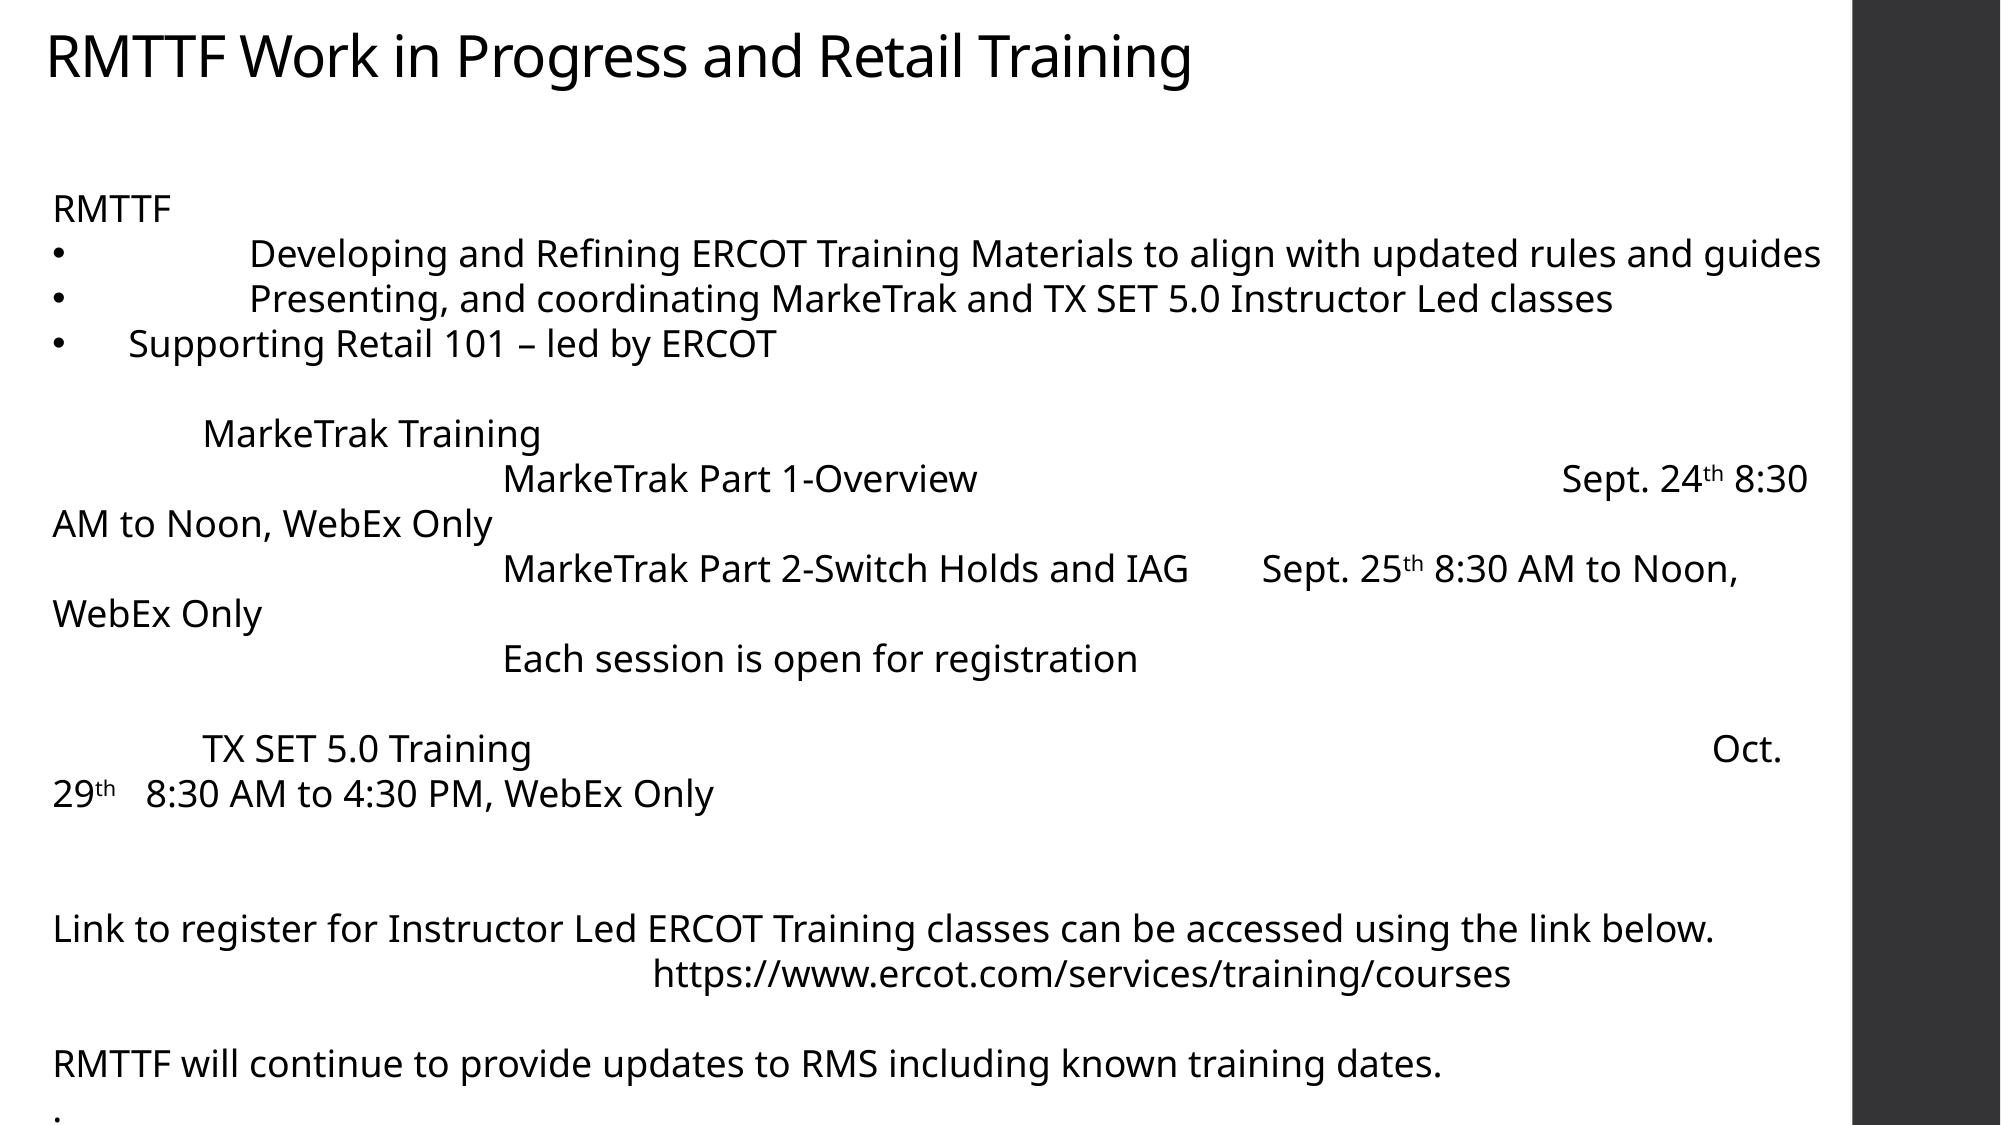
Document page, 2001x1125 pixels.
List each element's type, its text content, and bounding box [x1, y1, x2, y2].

title RMTTF Work in Progress and Retail Training [30, 9, 1680, 99]
text_box RMTTF Developing and Refining ERCOT Training Materials to align with updated rules and guides Presenting, and coordinating MarkeTrak and TX SET 5.0 Instructor Led classes Supporting Retail 101 – led by ERCOT MarkeTrak Training MarkeTrak Part 1-Overview Sept. 24th 8:30 AM to Noon, WebEx Only MarkeTrak Part 2-Switch Holds and IAG Sept. 25th 8:30 AM to Noon, WebEx Only Each session is open for registration TX SET 5.0 Training Oct. 29th 8:30 AM to 4:30 PM, WebEx Only Link to register for Instructor Led ERCOT Training classes can be accessed using the link below. https://www.ercot.com/services/training/courses RMTTF will continue to provide updates to RMS including known training dates. . [37, 177, 1843, 1125]
